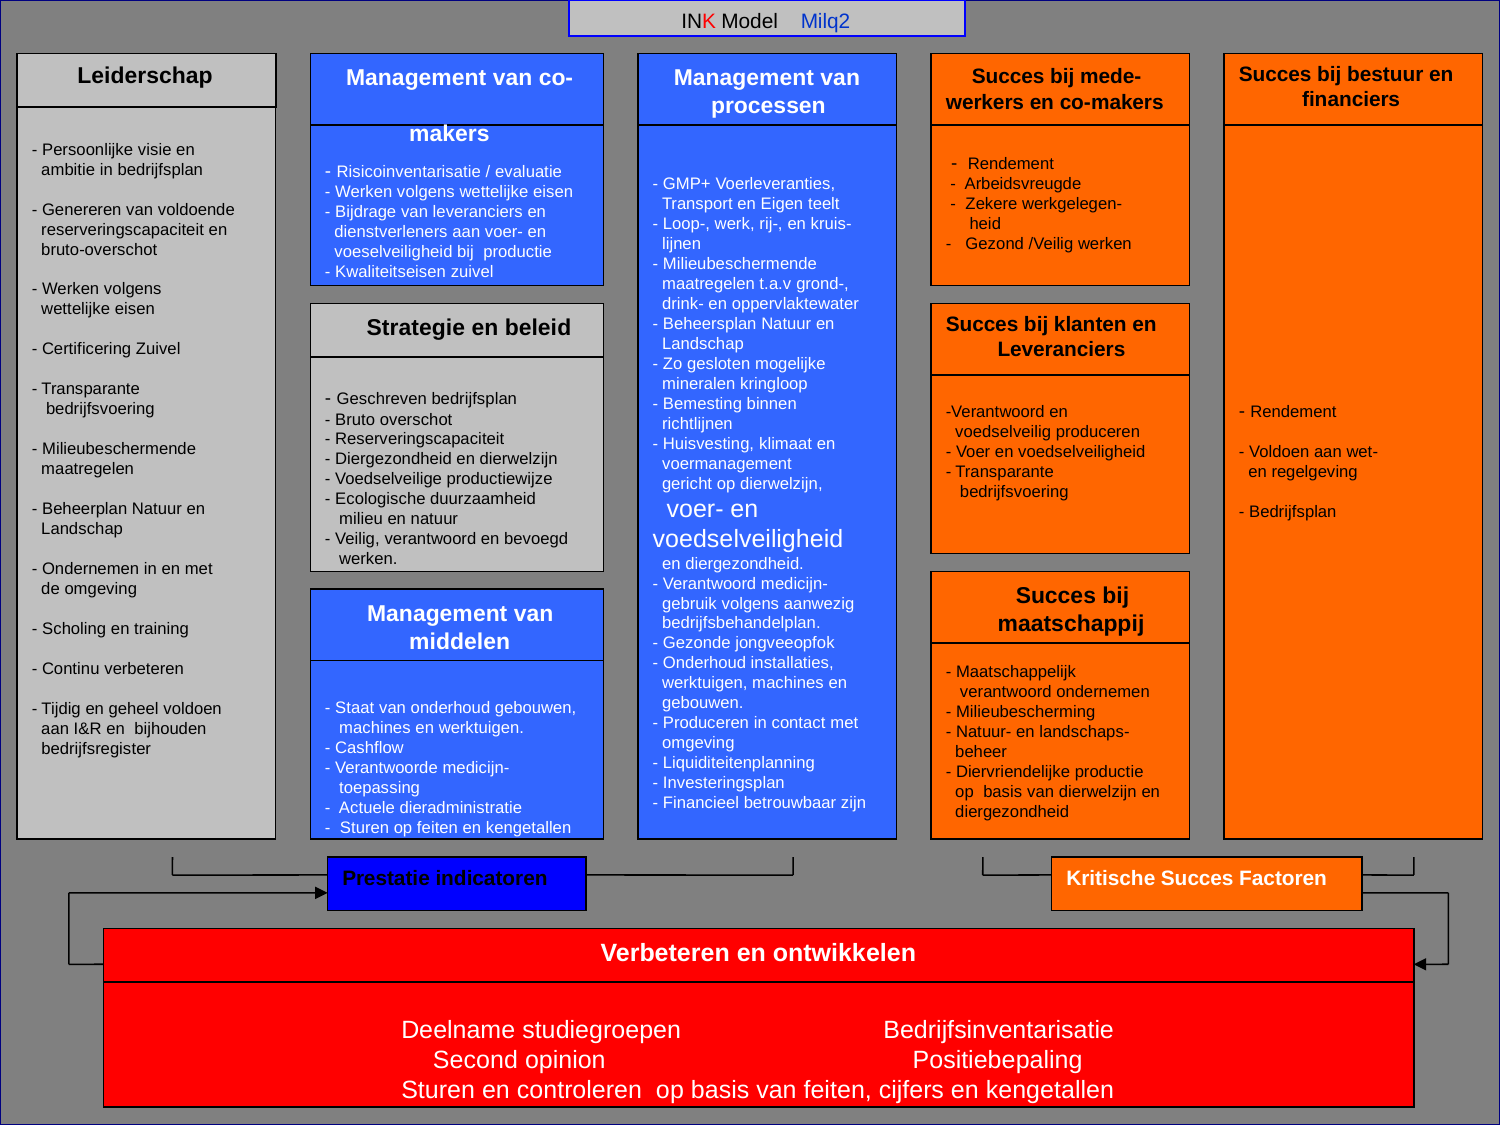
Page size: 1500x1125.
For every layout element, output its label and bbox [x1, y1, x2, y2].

text_box [0, 0, 1500, 1125]
